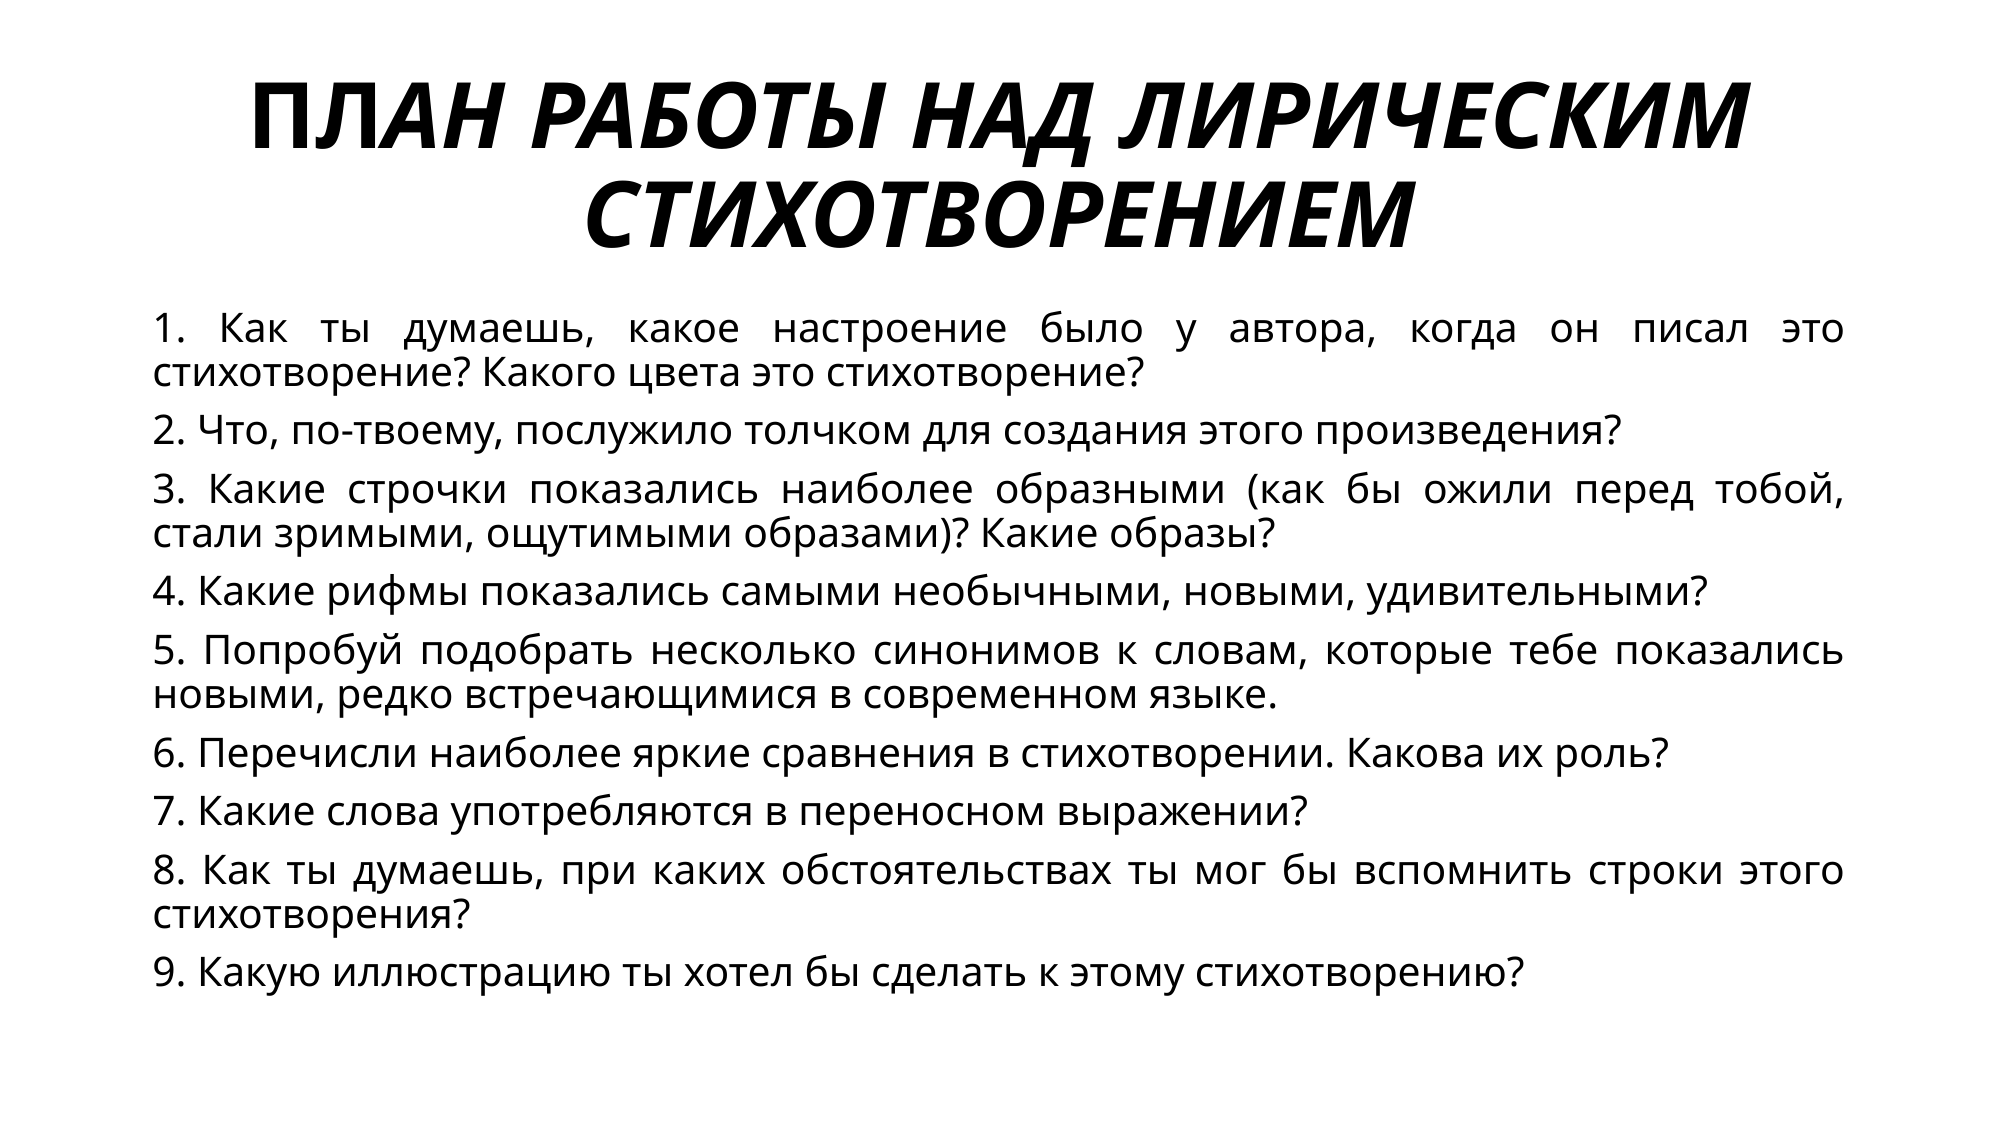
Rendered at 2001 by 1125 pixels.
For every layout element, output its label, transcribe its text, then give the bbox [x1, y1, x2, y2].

title ПЛАН РАБОТЫ НАД ЛИРИЧЕСКИМ СТИХОТВОРЕНИЕМ [137, 59, 1863, 278]
list 1. Как ты думаешь, какое настроение было у автора, когда он писал это стихотворение? Какого цвета это стихотворение? 2. Что, по-твоему, послужило толчком для создания этого произведения? 3. Какие строчки показались наиболее образными (как бы ожили перед тобой, стали зримыми, ощутимыми образами)? Какие образы? 4. Какие рифмы показались самыми необычными, новыми, удивительными? 5. Попробуй подобрать несколько синонимов к словам, которые тебе показались новыми, редко встречающимися в современном языке. 6. Перечисли наиболее яркие сравнения в стихотворении. Какова их роль? 7. Какие слова употребляются в переносном выражении? 8. Как ты думаешь, при каких обстоятельствах ты мог бы вспомнить строки этого стихотворения? 9. Какую иллюстрацию ты хотел бы сделать к этому стихотворению? [137, 299, 1863, 1014]
